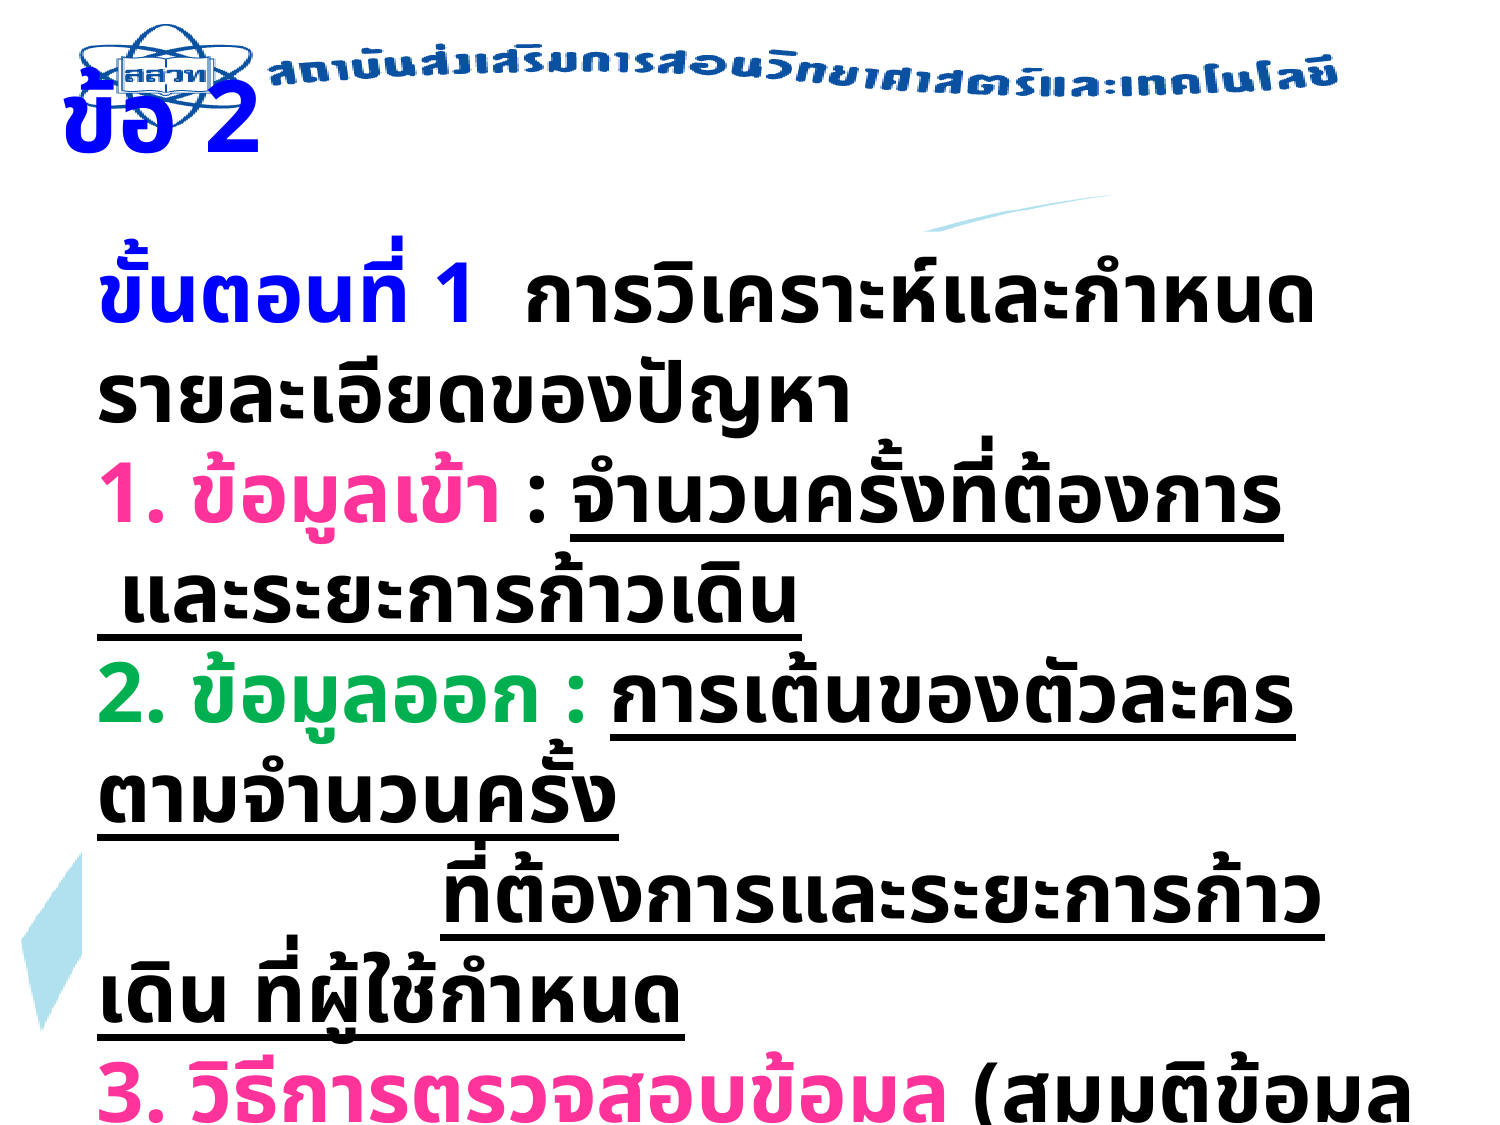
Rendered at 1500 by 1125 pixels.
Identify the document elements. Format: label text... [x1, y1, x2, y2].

text_box ข้อ 2 [44, 45, 303, 180]
text_box ขั้นตอนที่ 1 การวิเคราะห์และกำหนดรายละเอียดของปัญหา 1. ข้อมูลเข้า : จำนวนครั้งที่ต้องการ และระยะการก้าวเดิน 2. ข้อมูลออก : การเต้นของตัวละคร ตามจำนวนครั้ง ที่ต้องการและระยะการก้าวเดิน ที่ผู้ใช้กำหนด 3. วิธีการตรวจสอบข้อมูล (สมมติข้อมูลทดสอบและแสดงผลลัพธ์ที่ได้จำนวน 2 ชุด) [82, 231, 1459, 1125]
picture [0, 0, 1500, 1125]
